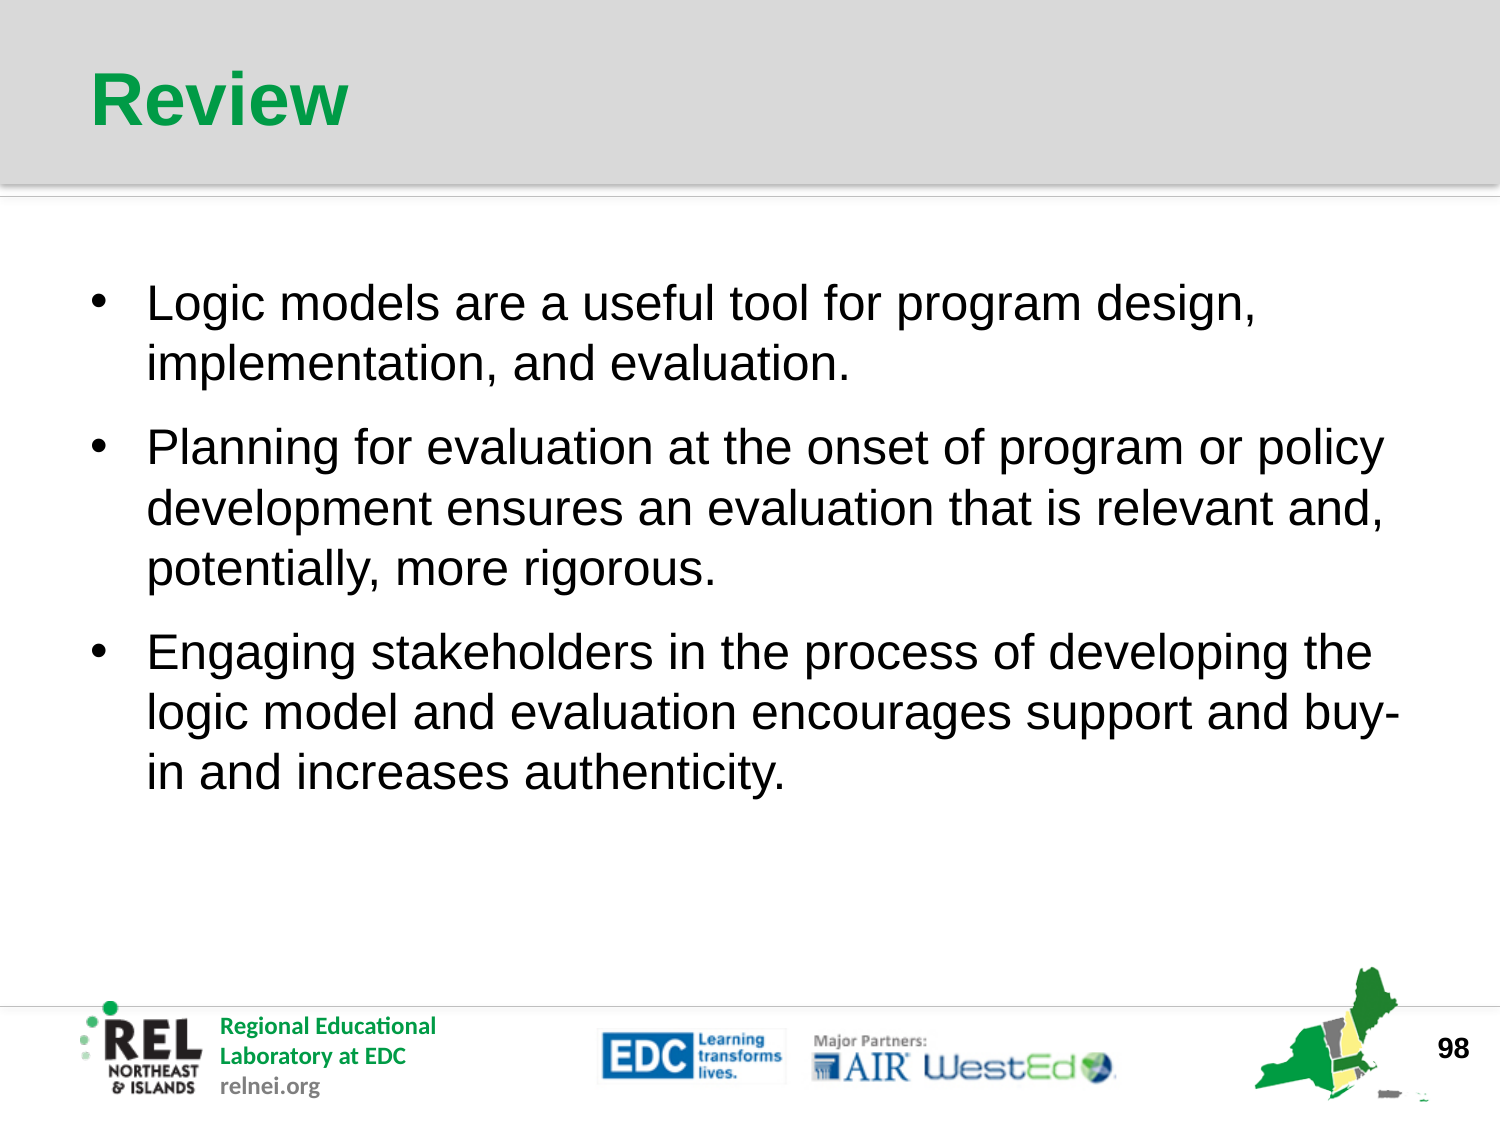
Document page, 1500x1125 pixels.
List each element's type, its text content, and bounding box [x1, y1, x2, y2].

picture [80, 1001, 227, 1108]
slide_number 98 [1393, 1016, 1485, 1077]
title Review [75, 25, 1425, 165]
picture [1245, 964, 1442, 1103]
picture [594, 1028, 1138, 1091]
list Logic models are a useful tool for program design, implementation, and evaluation. Planning for evaluation at the onset of program or policy development ensures an evaluation that is relevant and, potentially, more rigorous. Engaging stakeholders in the process of developing the logic model and evaluation encourages support and buy-in and increases authenticity. [75, 262, 1425, 982]
